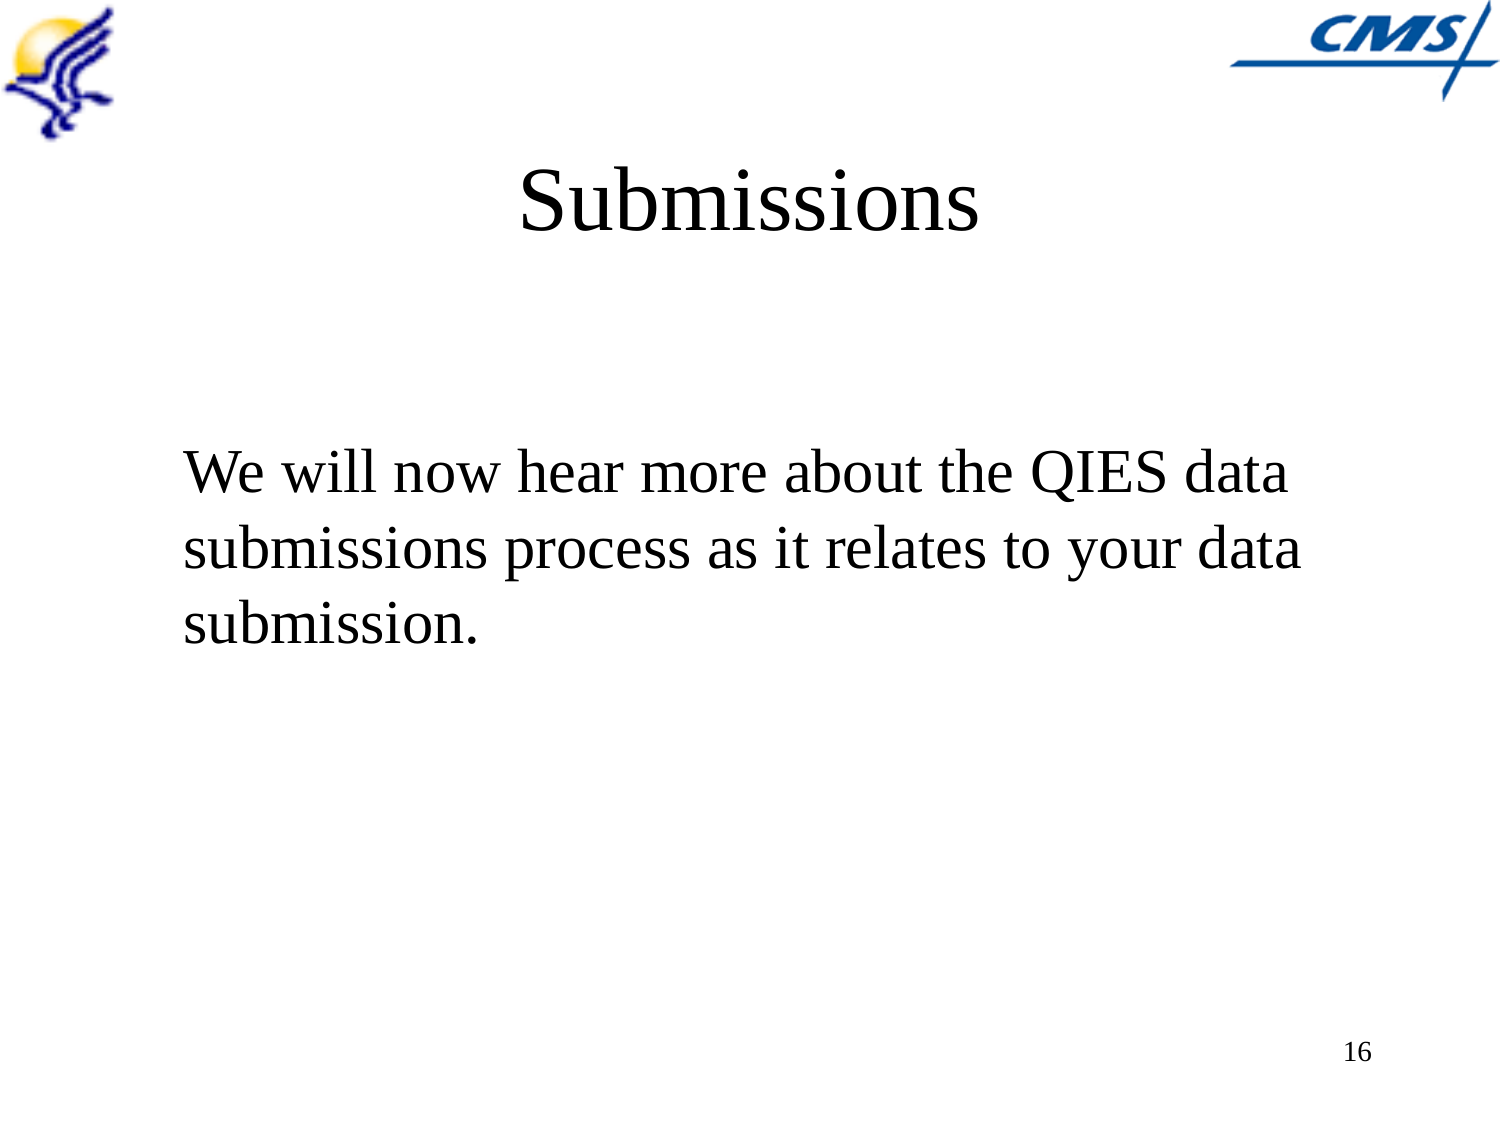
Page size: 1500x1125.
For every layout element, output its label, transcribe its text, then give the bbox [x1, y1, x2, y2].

picture [1224, 0, 1500, 102]
list We will now hear more about the QIES data submissions process as it relates to your data submission. [112, 324, 1388, 1001]
slide_number 16 [1074, 1024, 1388, 1101]
title Submissions [112, 99, 1388, 288]
picture [0, 0, 125, 150]
